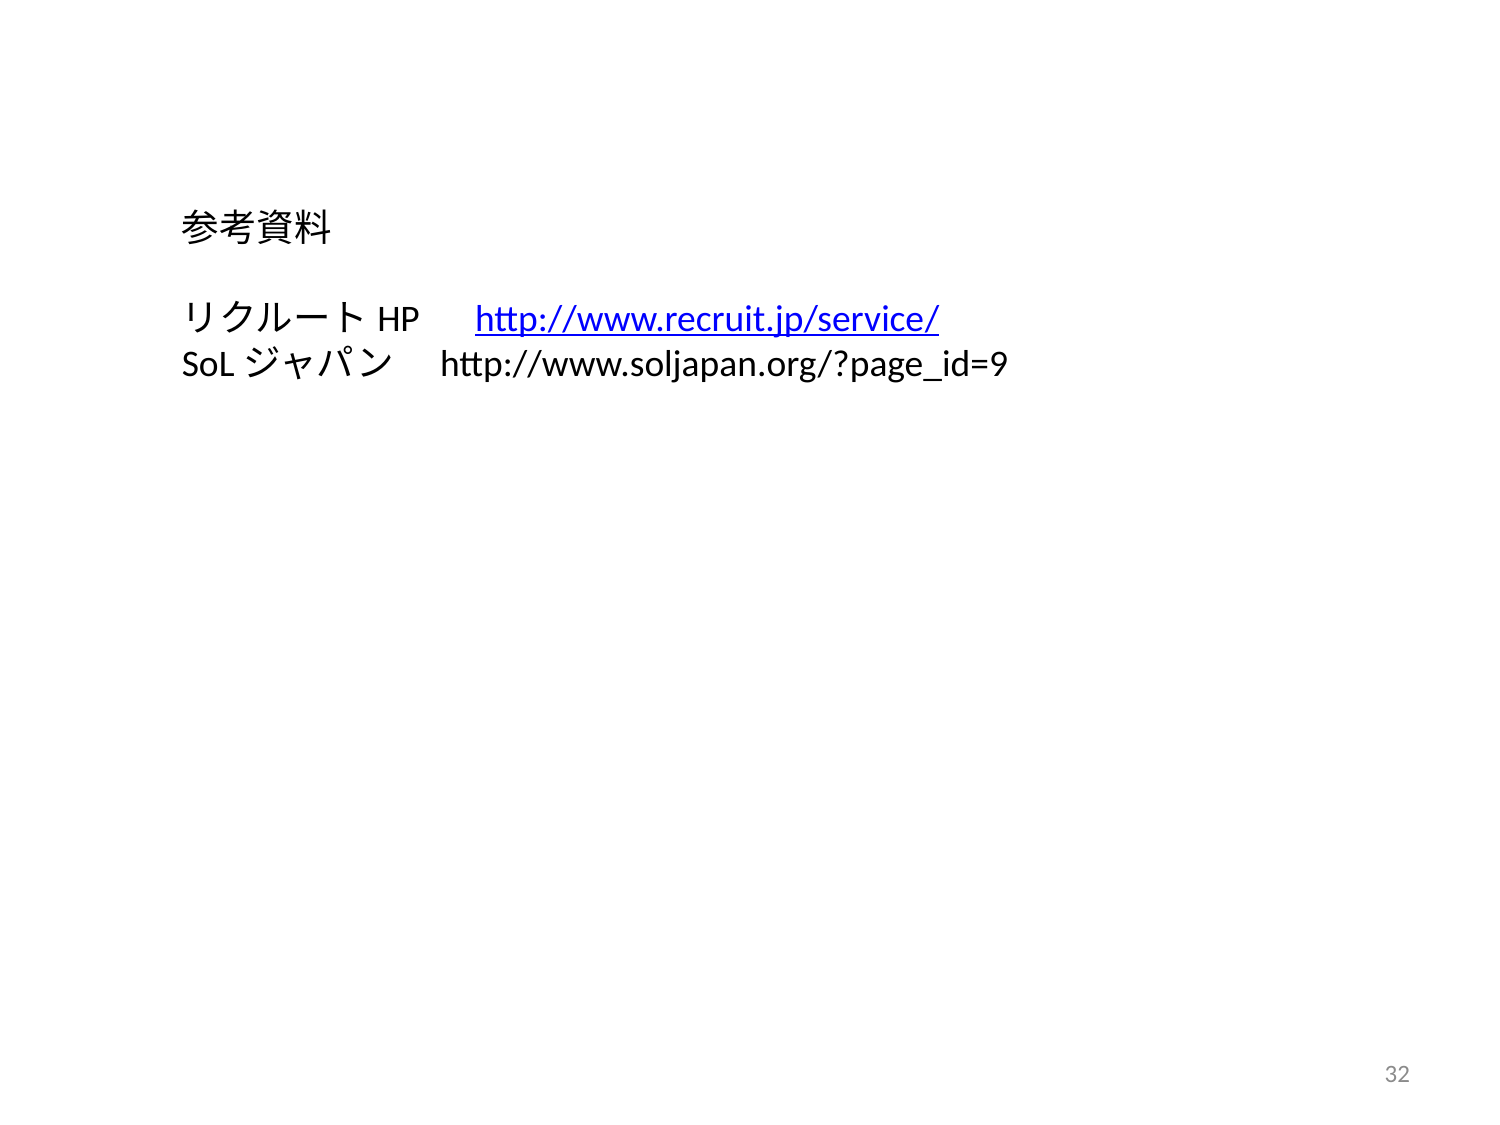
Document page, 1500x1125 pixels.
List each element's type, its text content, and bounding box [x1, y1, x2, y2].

text_box 参考資料 リクルートHP http://www.recruit.jp/service/ SoLジャパン http://www.soljapan.org/?page_id=9 [167, 196, 1024, 391]
slide_number 32 [1074, 1042, 1425, 1103]
